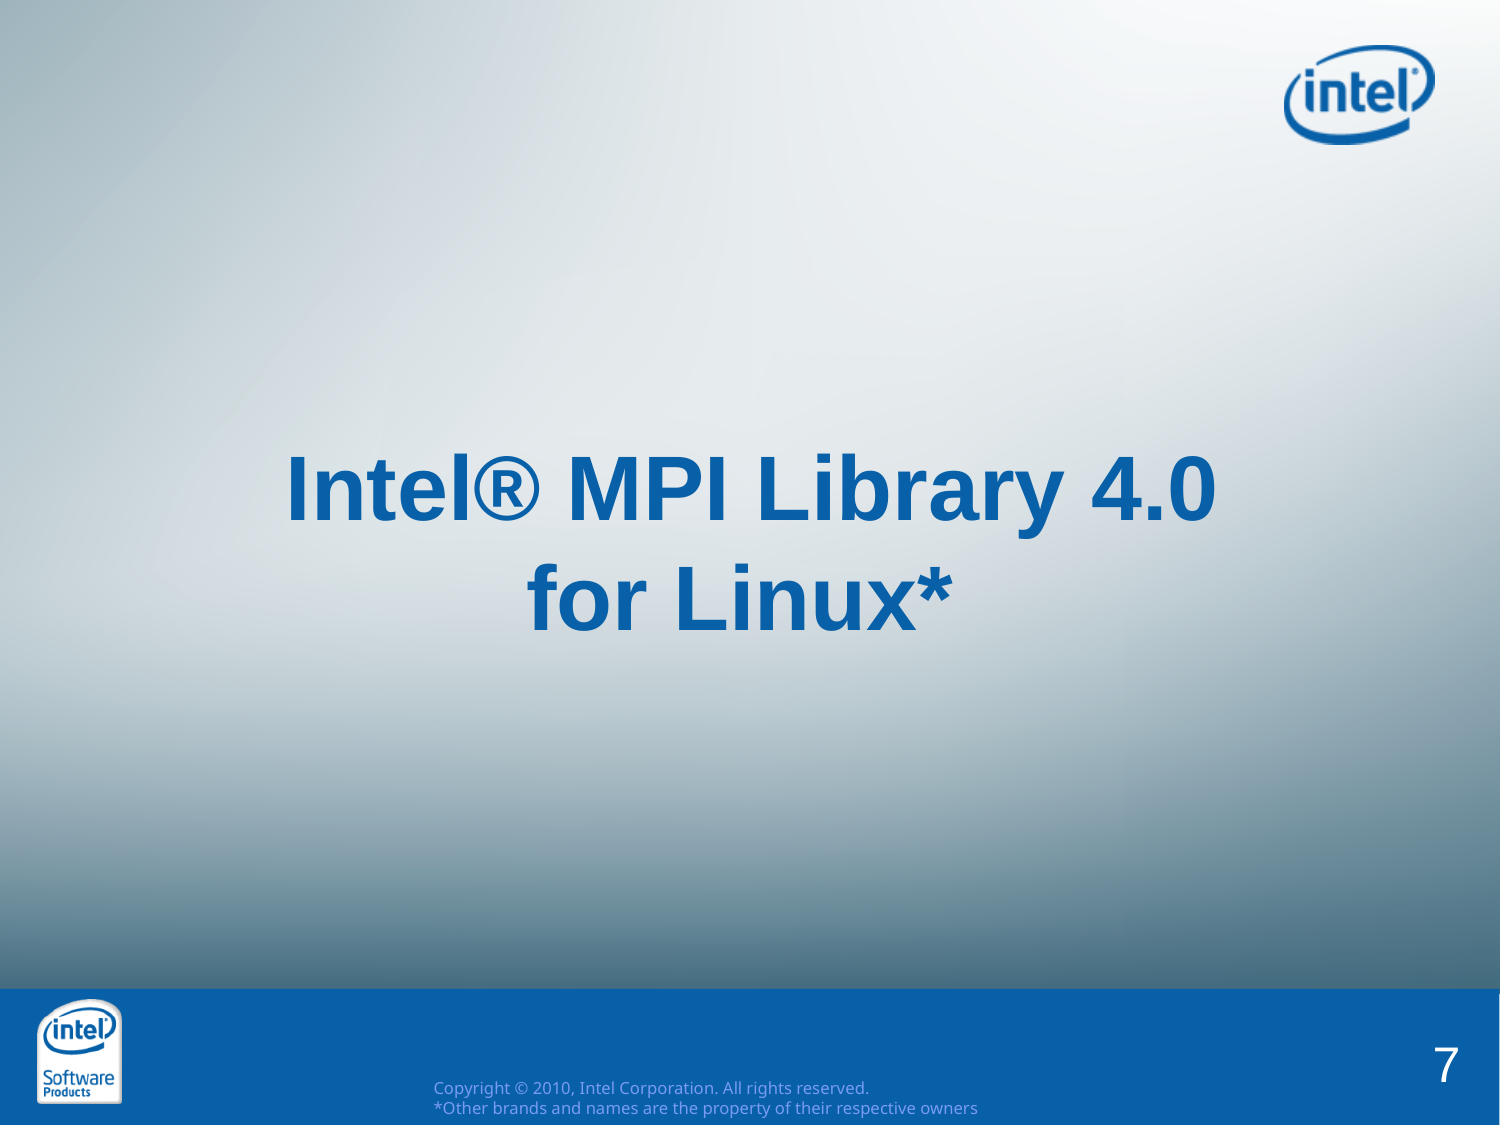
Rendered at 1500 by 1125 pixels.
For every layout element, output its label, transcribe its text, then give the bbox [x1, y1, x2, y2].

picture [37, 999, 122, 1104]
picture [0, 0, 1500, 988]
title Intel® MPI Library 4.0 for Linux* [51, 428, 1455, 576]
